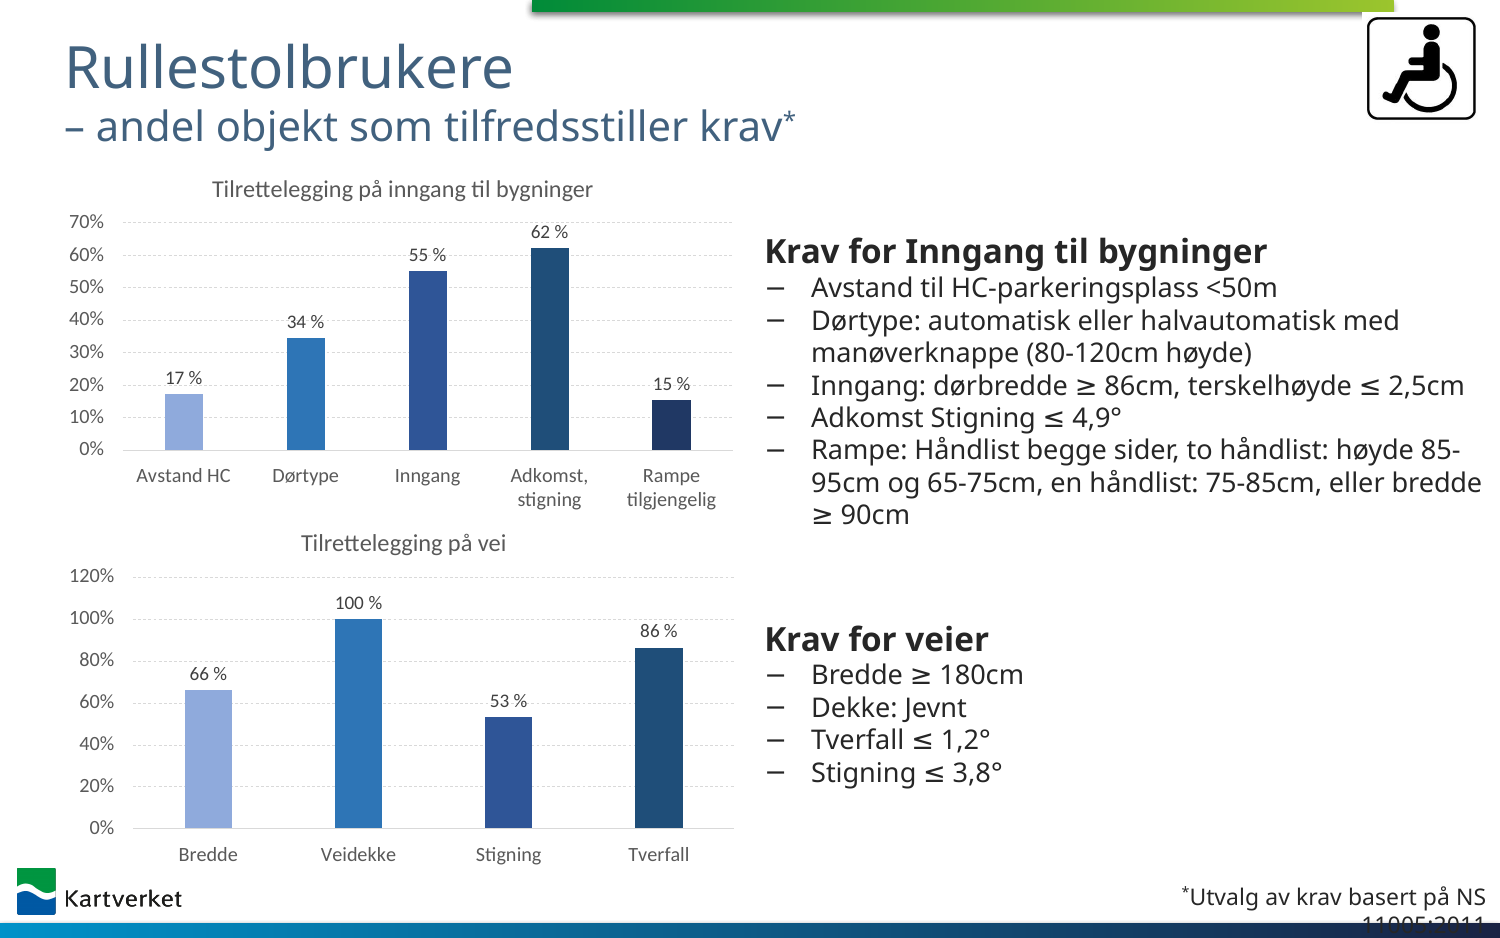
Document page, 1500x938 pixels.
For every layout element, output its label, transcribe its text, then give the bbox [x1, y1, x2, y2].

text_box Krav for veier Bredde ≥ 180cm Dekke: Jevnt Tverfall ≤ 1,2° Stigning ≤ 3,8° [749, 610, 1500, 795]
picture [62, 520, 746, 874]
text_box *Utvalg av krav basert på NS 11005:2011 [1068, 873, 1500, 938]
text_box Rullestolbrukere – andel objekt som tilfredsstiller krav* [49, 25, 1431, 158]
text_box Krav for Inngang til bygninger Avstand til HC-parkeringsplass <50m Dørtype: automatisk eller halvautomatisk med manøverknappe (80-120cm høyde) Inngang: dørbredde ≥ 86cm, terskelhøyde ≤ 2,5cm Adkomst Stigning ≤ 4,9° Rampe: Håndlist begge sider, to håndlist: høyde 85-95cm og 65-75cm, en håndlist: 75-85cm, eller bredde ≥ 90cm [749, 223, 1500, 538]
picture [62, 166, 744, 519]
picture [1362, 12, 1481, 126]
